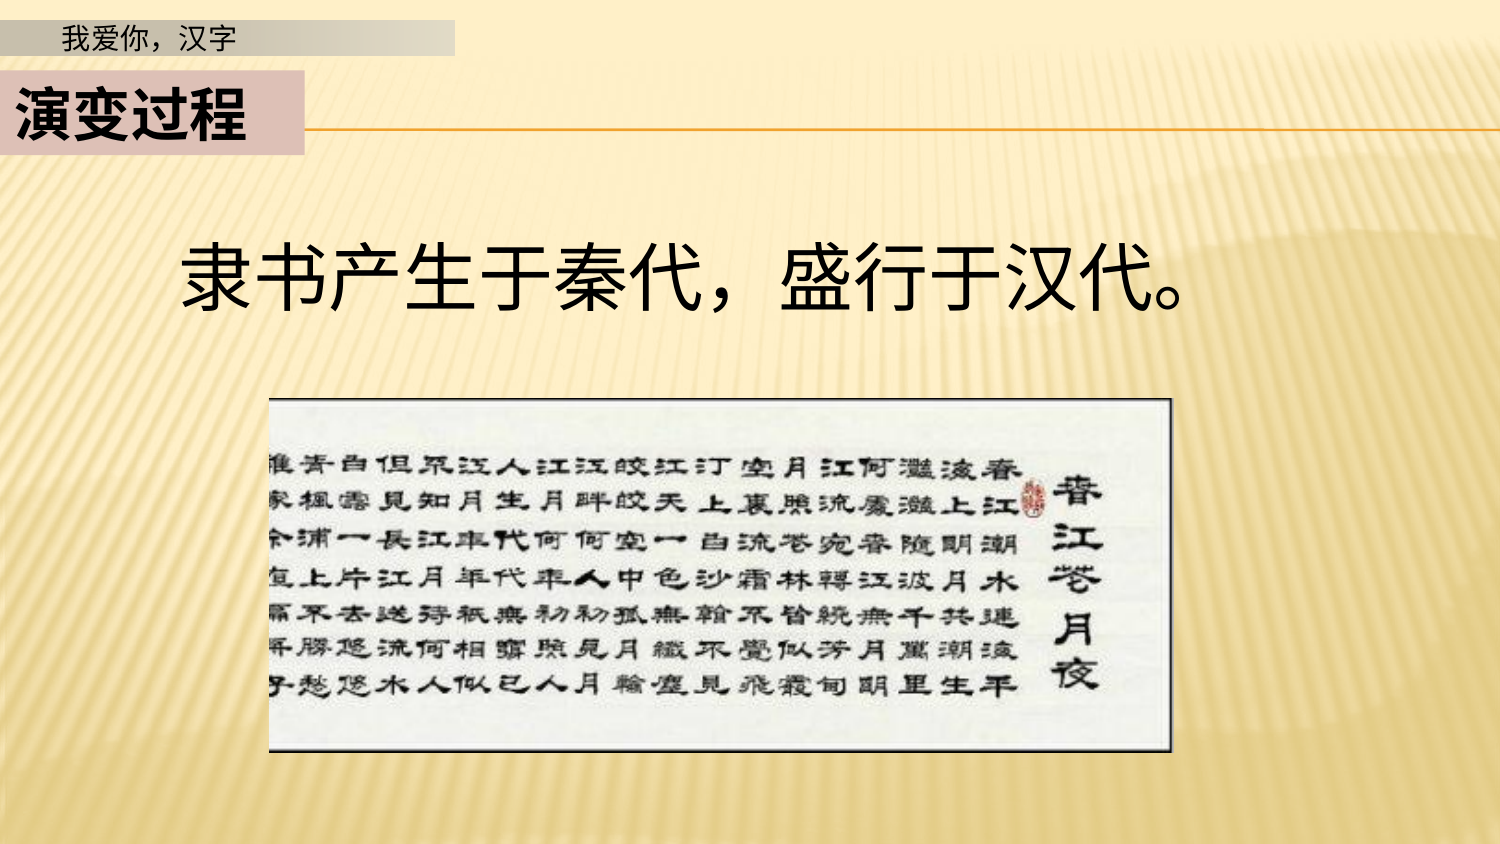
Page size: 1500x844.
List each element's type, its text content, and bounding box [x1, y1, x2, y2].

text_box 演变过程 [0, 70, 305, 156]
text_box 隶书产生于秦代，盛行于汉代。 [163, 222, 1348, 328]
picture [269, 398, 1174, 753]
